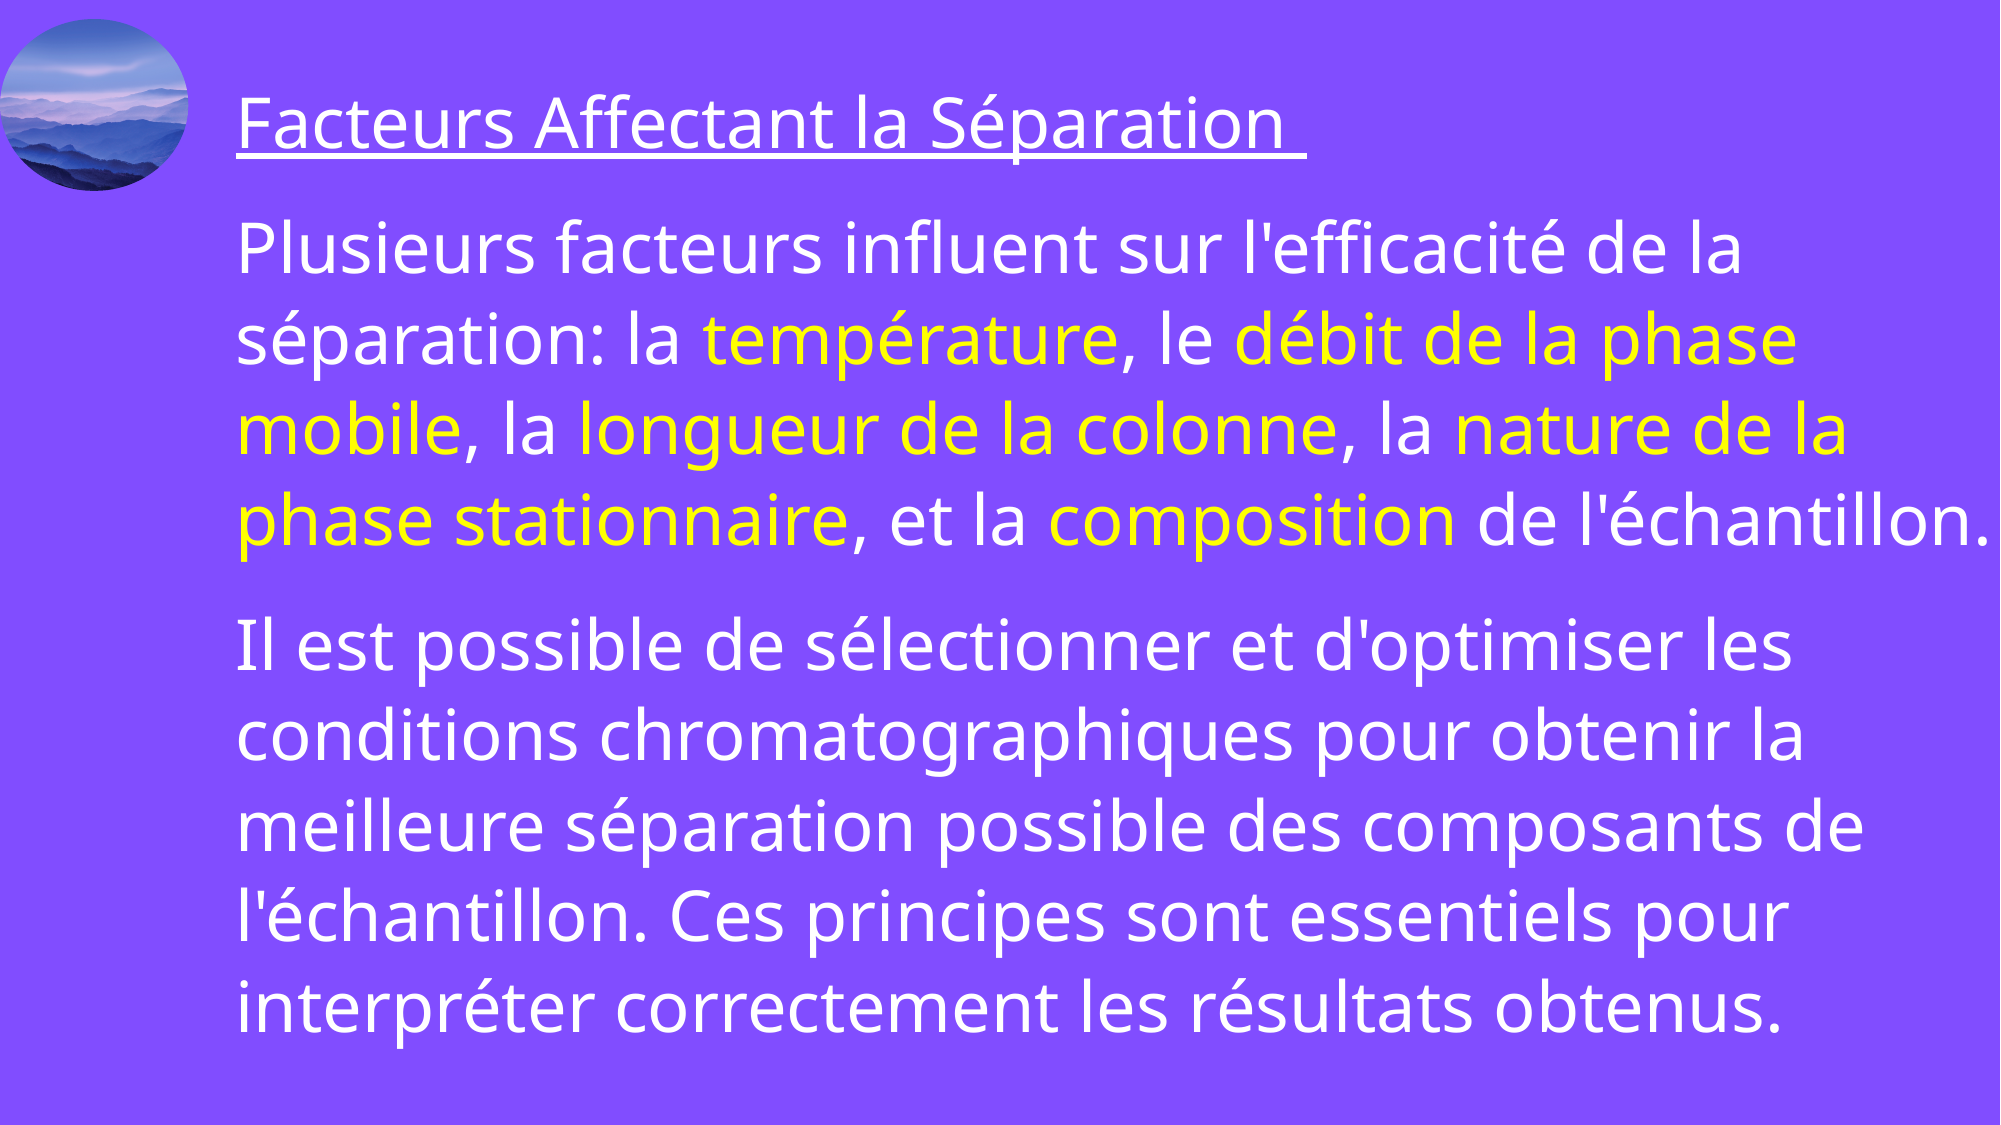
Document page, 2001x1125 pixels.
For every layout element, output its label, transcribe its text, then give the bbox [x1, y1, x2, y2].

picture [0, 18, 189, 191]
subtitle Facteurs Affectant la Séparation Plusieurs facteurs influent sur l'efficacité de la séparation: la température, le débit de la phase mobile, la longueur de la colonne, la nature de la phase stationnaire, et la composition de l'échantillon. Il est possible de sélectionner et d'optimiser les conditions chromatographiques pour obtenir la meilleure séparation possible des composants de l'échantillon. Ces principes sont essentiels pour interpréter correctement les résultats obtenus. [235, 71, 2000, 1125]
